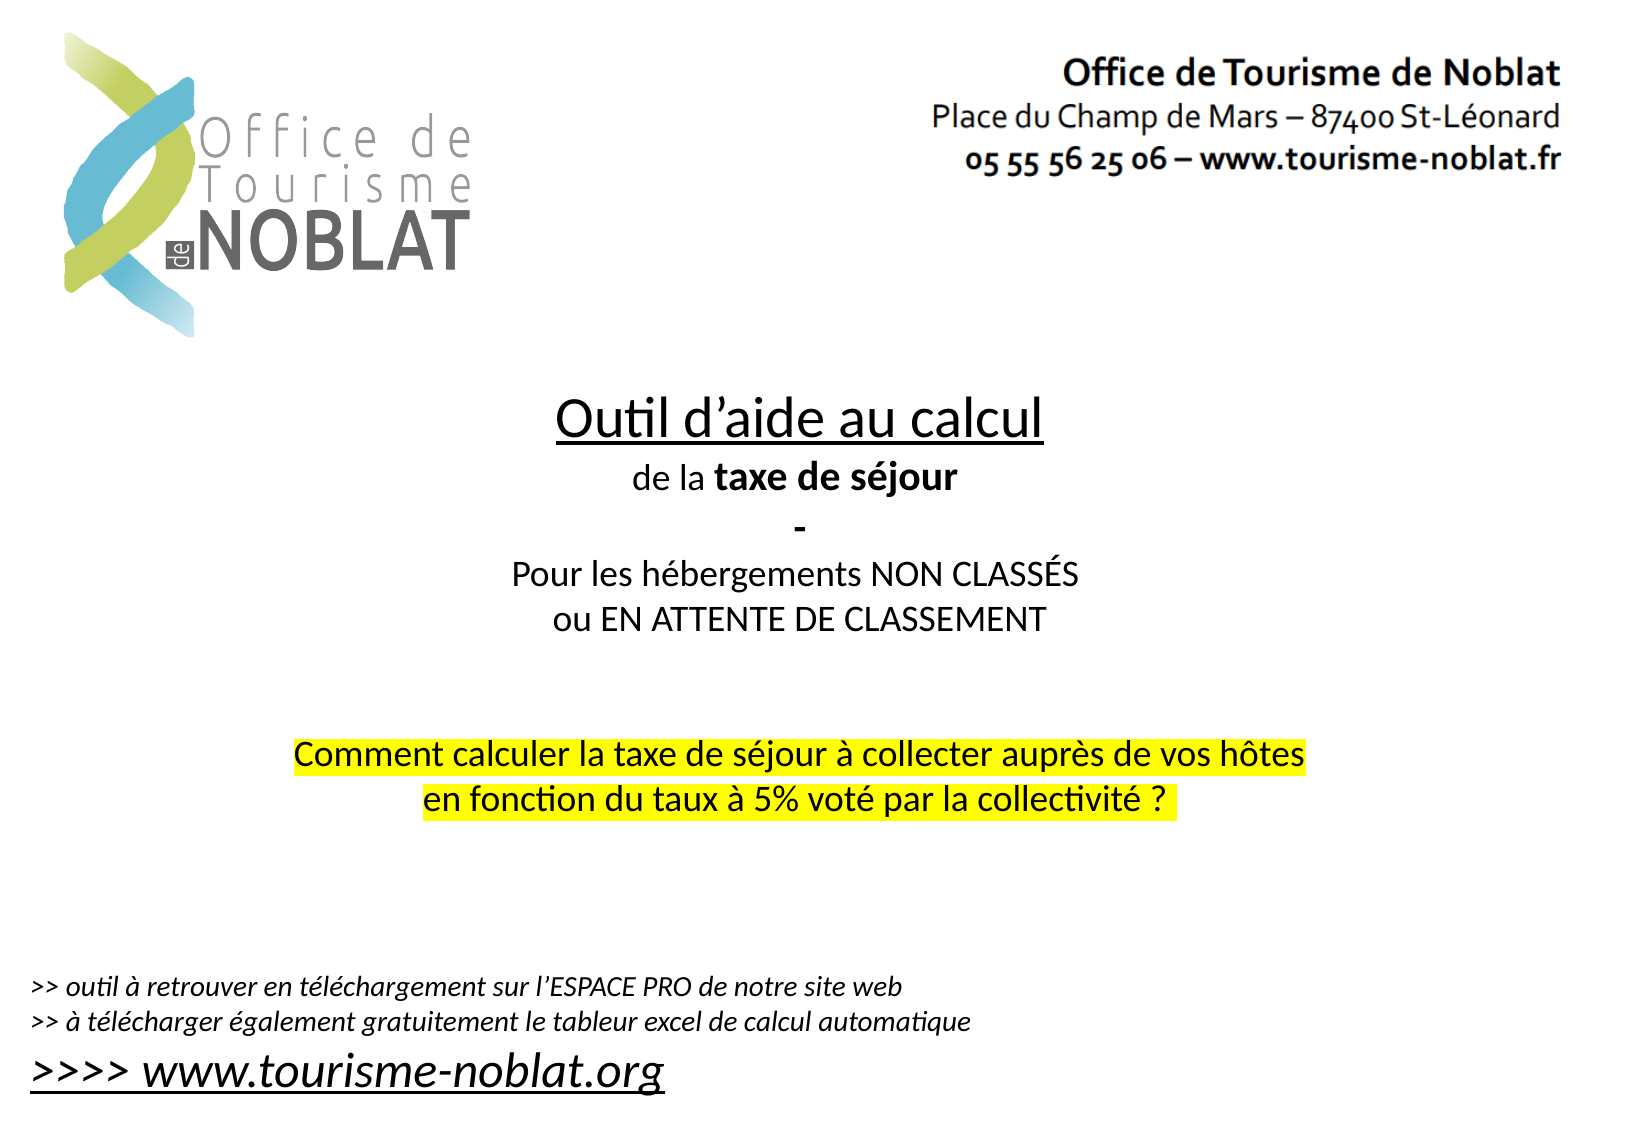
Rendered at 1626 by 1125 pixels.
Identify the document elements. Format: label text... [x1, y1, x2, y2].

text_box Outil d’aide au calcul de la taxe de séjour - Pour les hébergements NON CLASSÉS ou EN ATTENTE DE CLASSEMENT Comment calculer la taxe de séjour à collecter auprès de vos hôtes en fonction du taux à 5% voté par la collectivité ? [267, 371, 1333, 872]
picture [63, 32, 471, 339]
text_box >> outil à retrouver en téléchargement sur l’ESPACE PRO de notre site web >> à télécharger également gratuitement le tableur excel de calcul automatique >>>> www.tourisme-noblat.org [15, 960, 1625, 1125]
picture [837, 0, 1625, 270]
